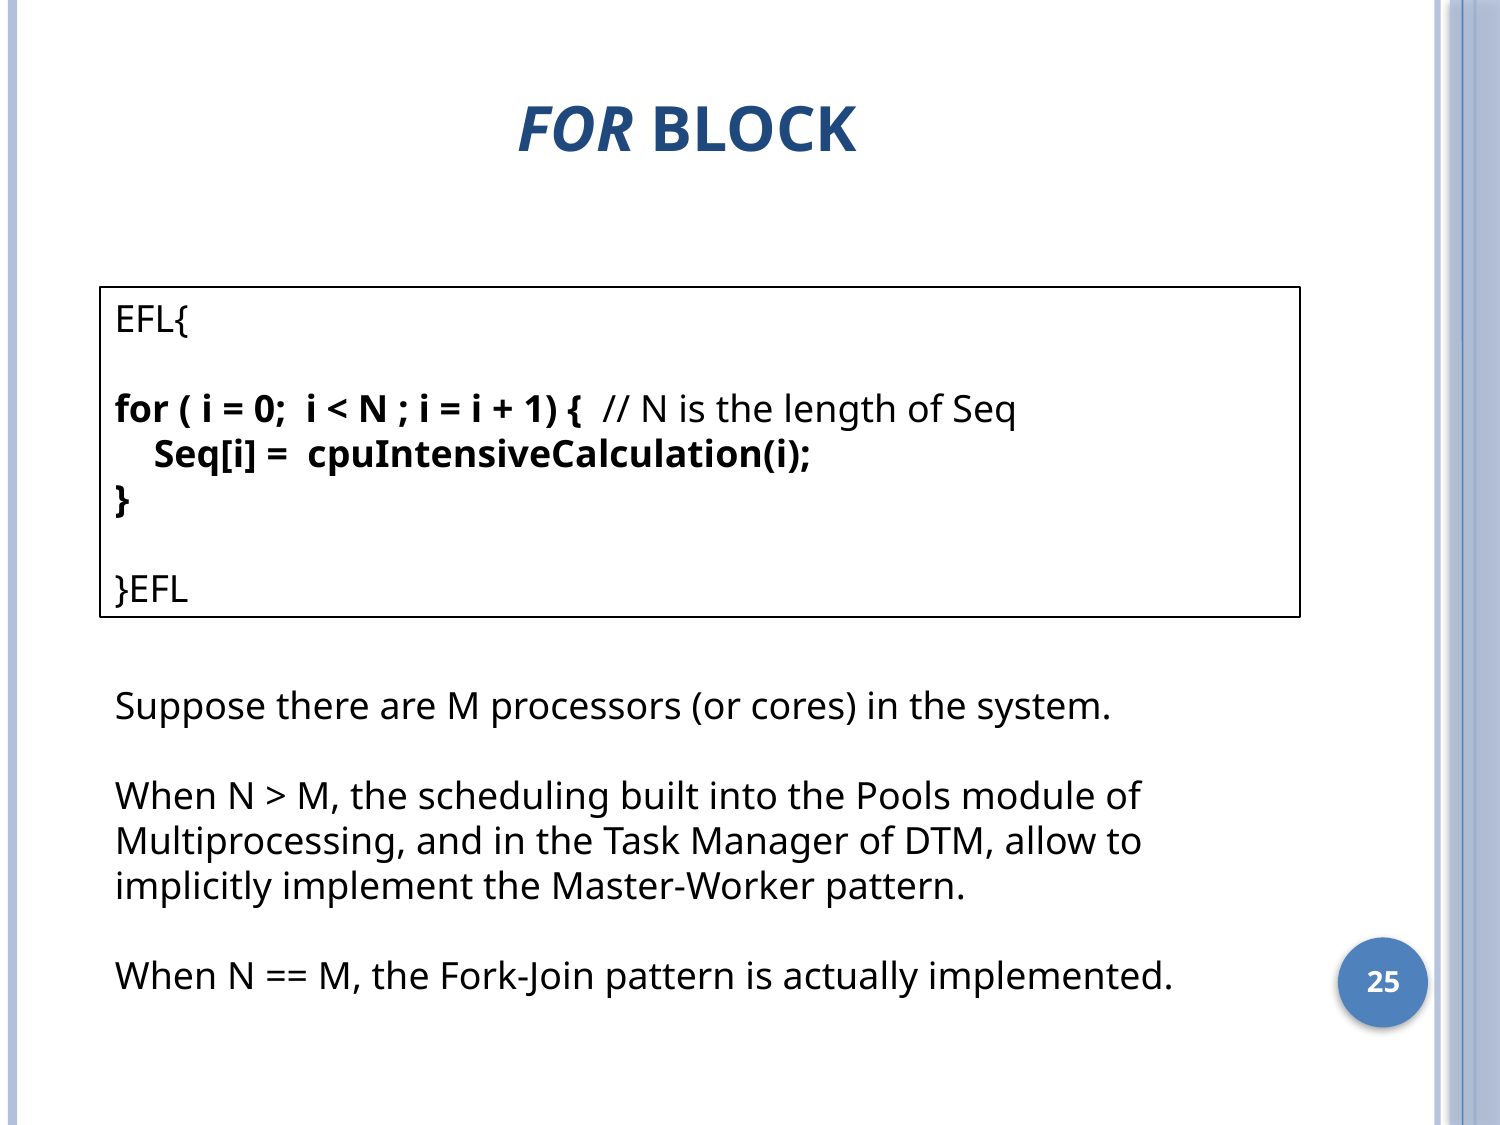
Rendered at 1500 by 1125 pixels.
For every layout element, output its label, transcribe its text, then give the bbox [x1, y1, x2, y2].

text_box Suppose there are M processors (or cores) in the system. When N > M, the scheduling built into the Pools module of Multiprocessing, and in the Task Manager of DTM, allow to implicitly implement the Master-Worker pattern. When N == M, the Fork-Join pattern is actually implemented. [99, 674, 1275, 1005]
title for block [75, 50, 1300, 172]
slide_number 25 [1333, 940, 1434, 1027]
text_box EFL{ for ( i = 0; i < N ; i = i + 1) { // N is the length of Seq Seq[i] = cpuIntensiveCalculation(i); } }EFL [99, 287, 1300, 618]
